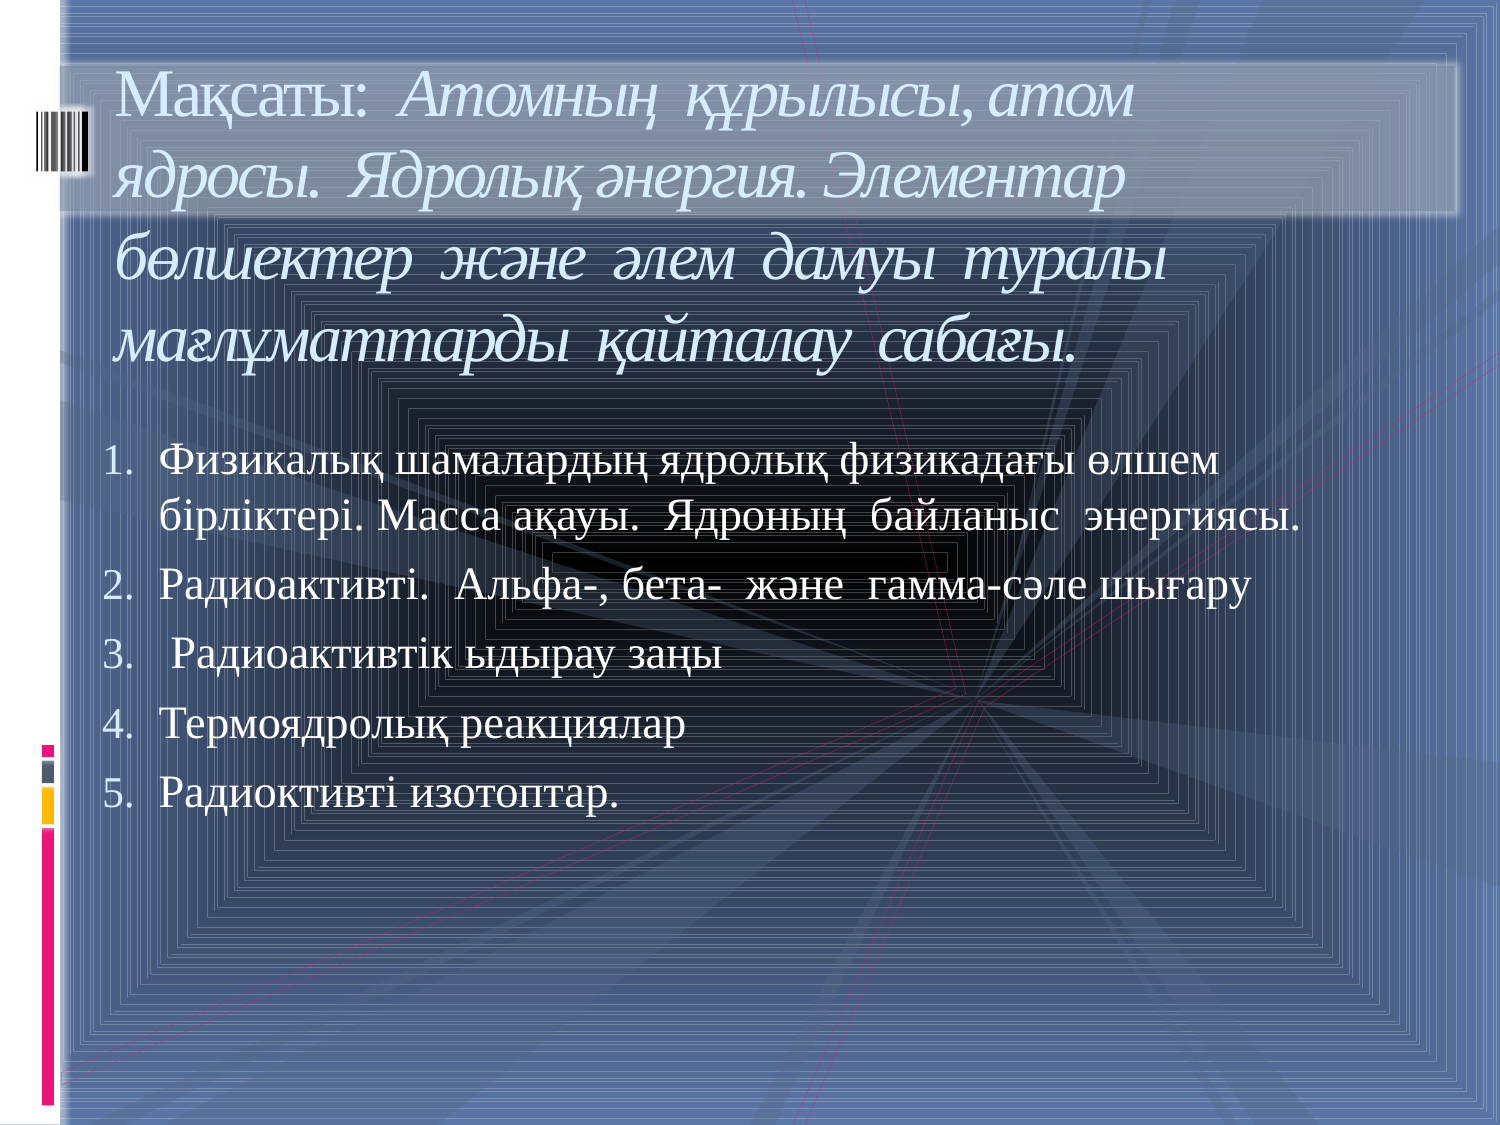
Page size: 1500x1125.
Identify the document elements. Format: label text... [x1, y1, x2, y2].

list Физикалық шамалардың ядролық физикадағы өлшем бірліктері. Масса ақауы. Ядроның байланыс энергиясы. Радиоактивті. Альфа-, бета- және гамма-сәле шығару Радиоактивтік ыдырау заңы Термоядролық реакциялар Радиоктивті изотоптар. [88, 420, 1339, 858]
title Мақсаты: Атомның құрылысы, атом ядросы. Ядролық әнергия. Элементар бөлшектер және әлем дамуы туралы мағлұматтарды қайталау сабағы. [100, 37, 1363, 387]
